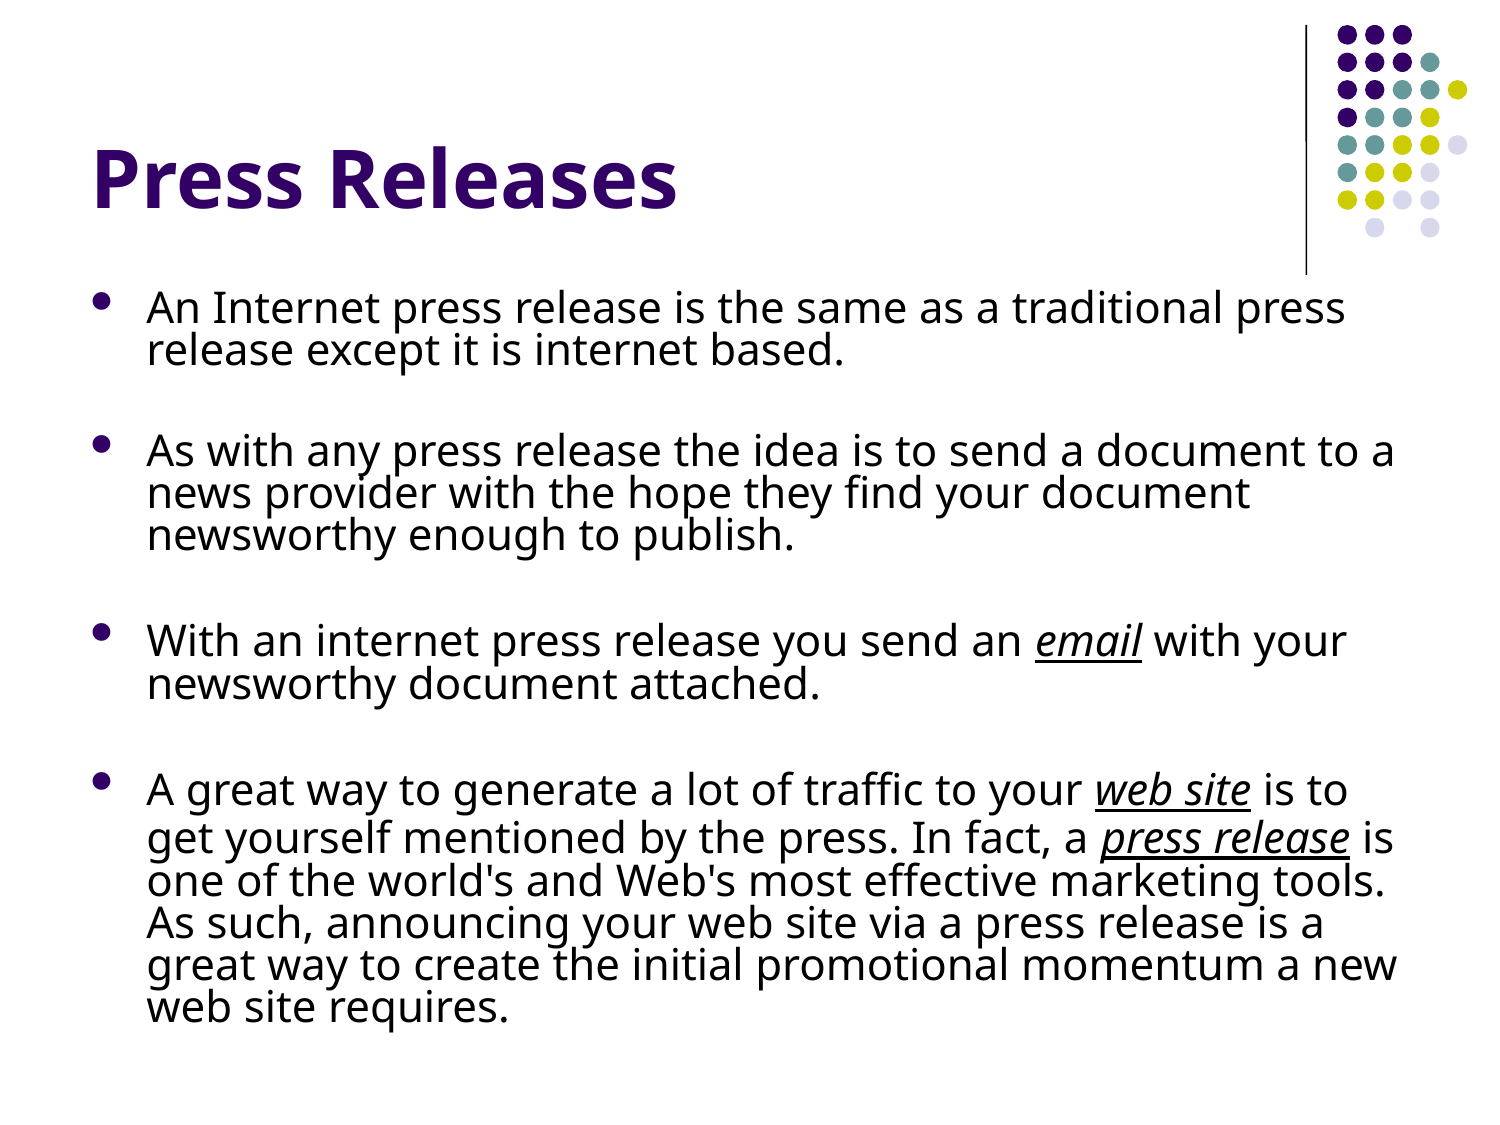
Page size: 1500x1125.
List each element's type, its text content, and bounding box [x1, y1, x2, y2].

title Press Releases [75, 20, 1313, 233]
list An Internet press release is the same as a traditional press release except it is internet based. As with any press release the idea is to send a document to a news provider with the hope they find your document newsworthy enough to publish. With an internet press release you send an email with your newsworthy document attached. A great way to generate a lot of traffic to your web site is to get yourself mentioned by the press. In fact, a press release is one of the world's and Web's most effective marketing tools. As such, announcing your web site via a press release is a great way to create the initial promotional momentum a new web site requires. [75, 282, 1425, 1006]
